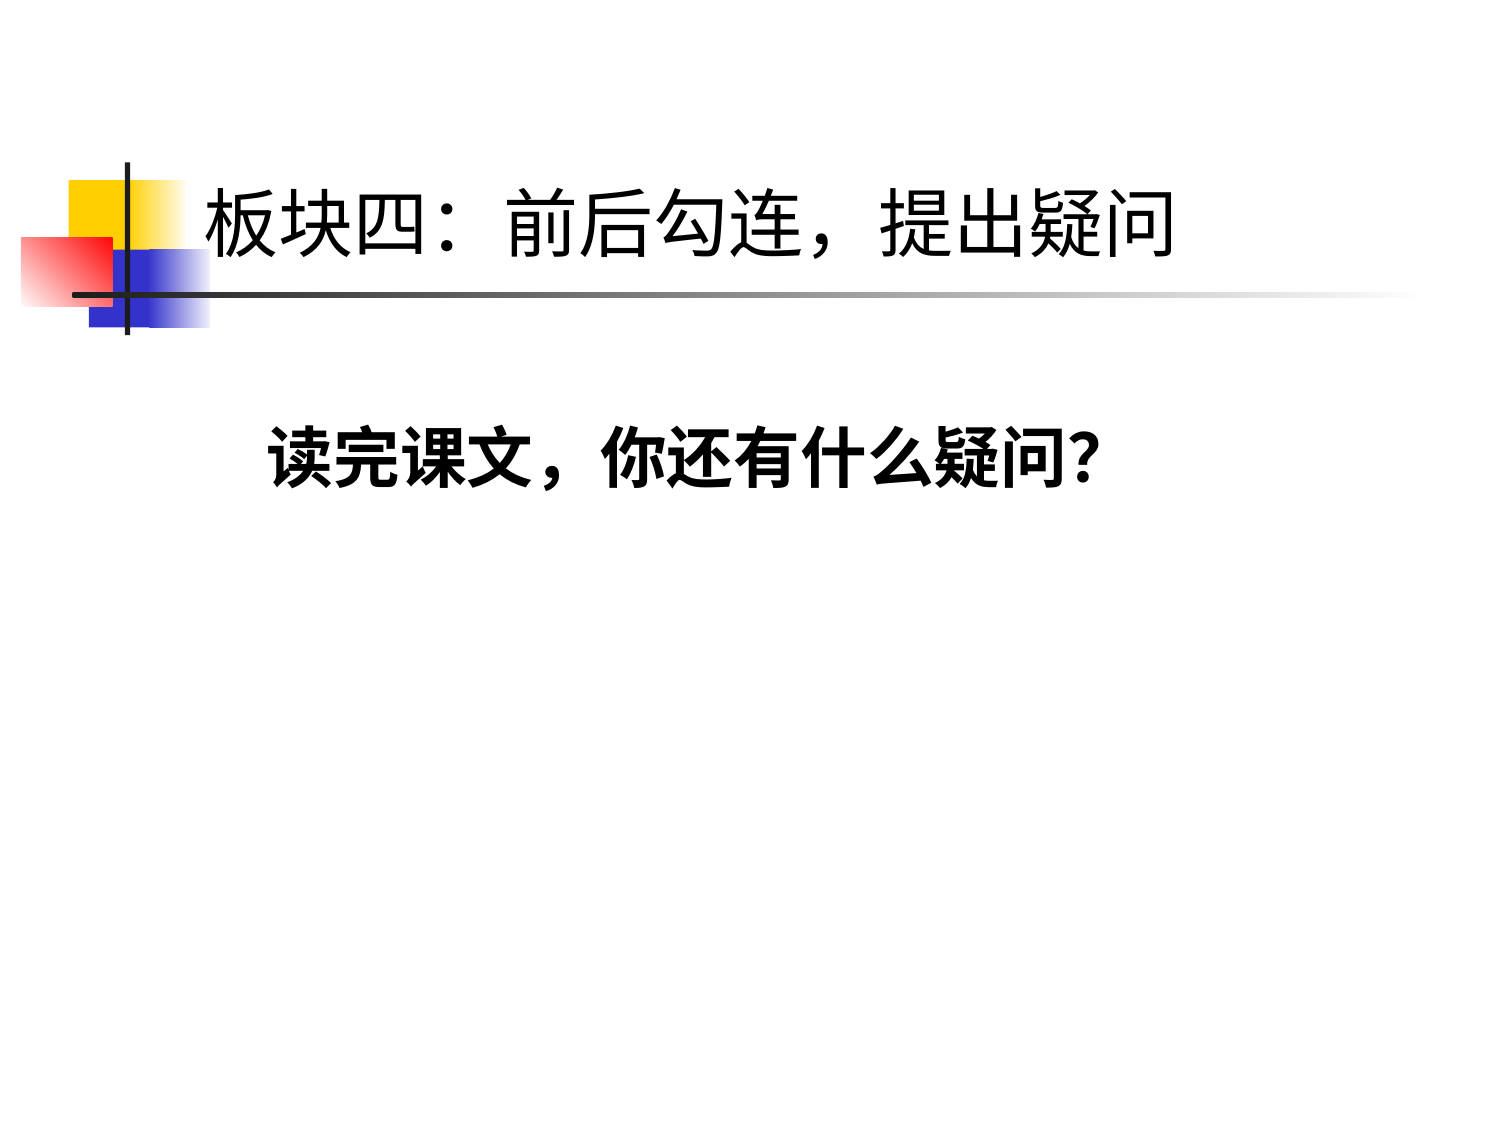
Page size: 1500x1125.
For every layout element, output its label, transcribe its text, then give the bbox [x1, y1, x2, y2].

title 板块四：前后勾连，提出疑问 [188, 100, 1378, 275]
list 读完课文，你还有什么疑问？ [164, 392, 1236, 1036]
